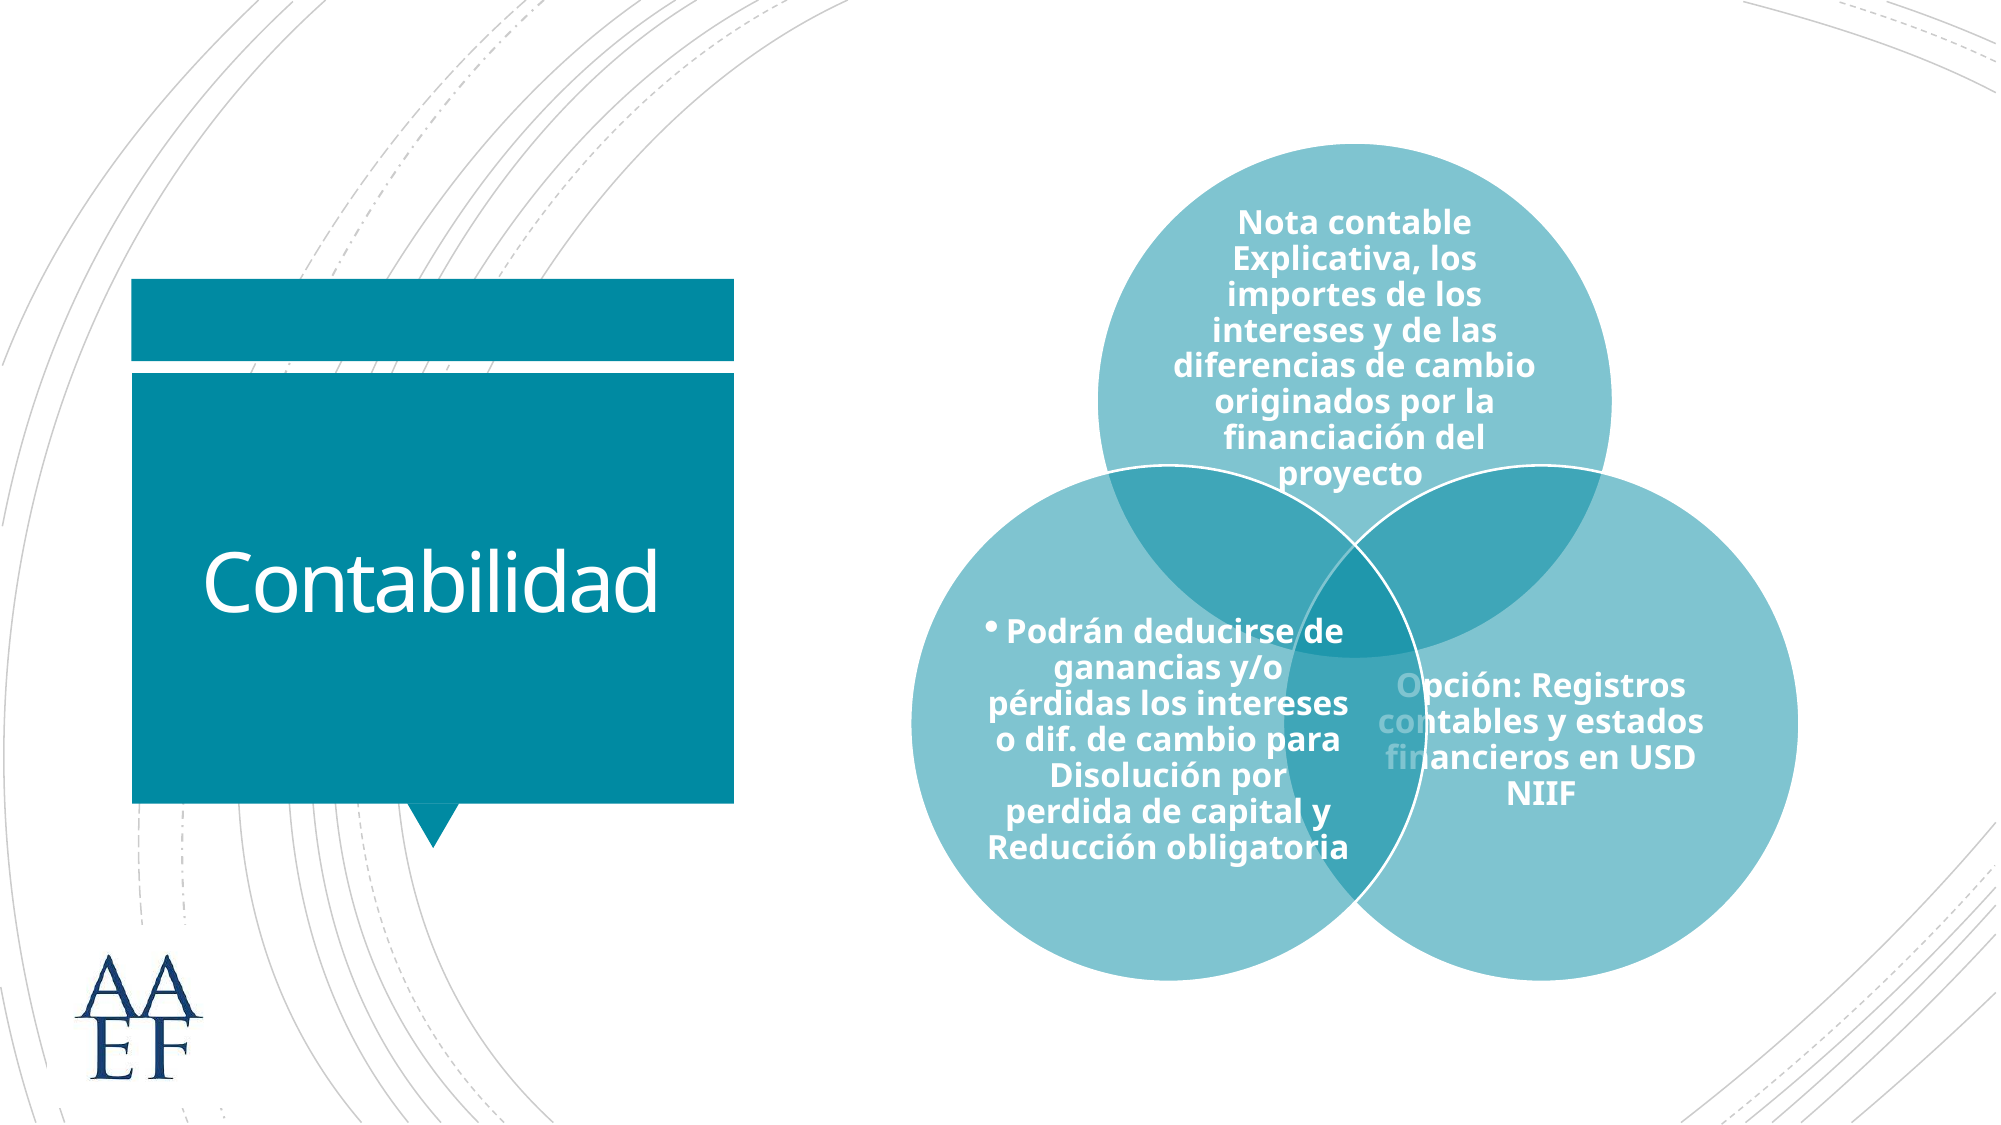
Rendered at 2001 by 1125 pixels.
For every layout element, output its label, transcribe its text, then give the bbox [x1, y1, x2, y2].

title Contabilidad [145, 385, 720, 789]
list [839, 131, 1871, 993]
picture [47, 925, 230, 1108]
